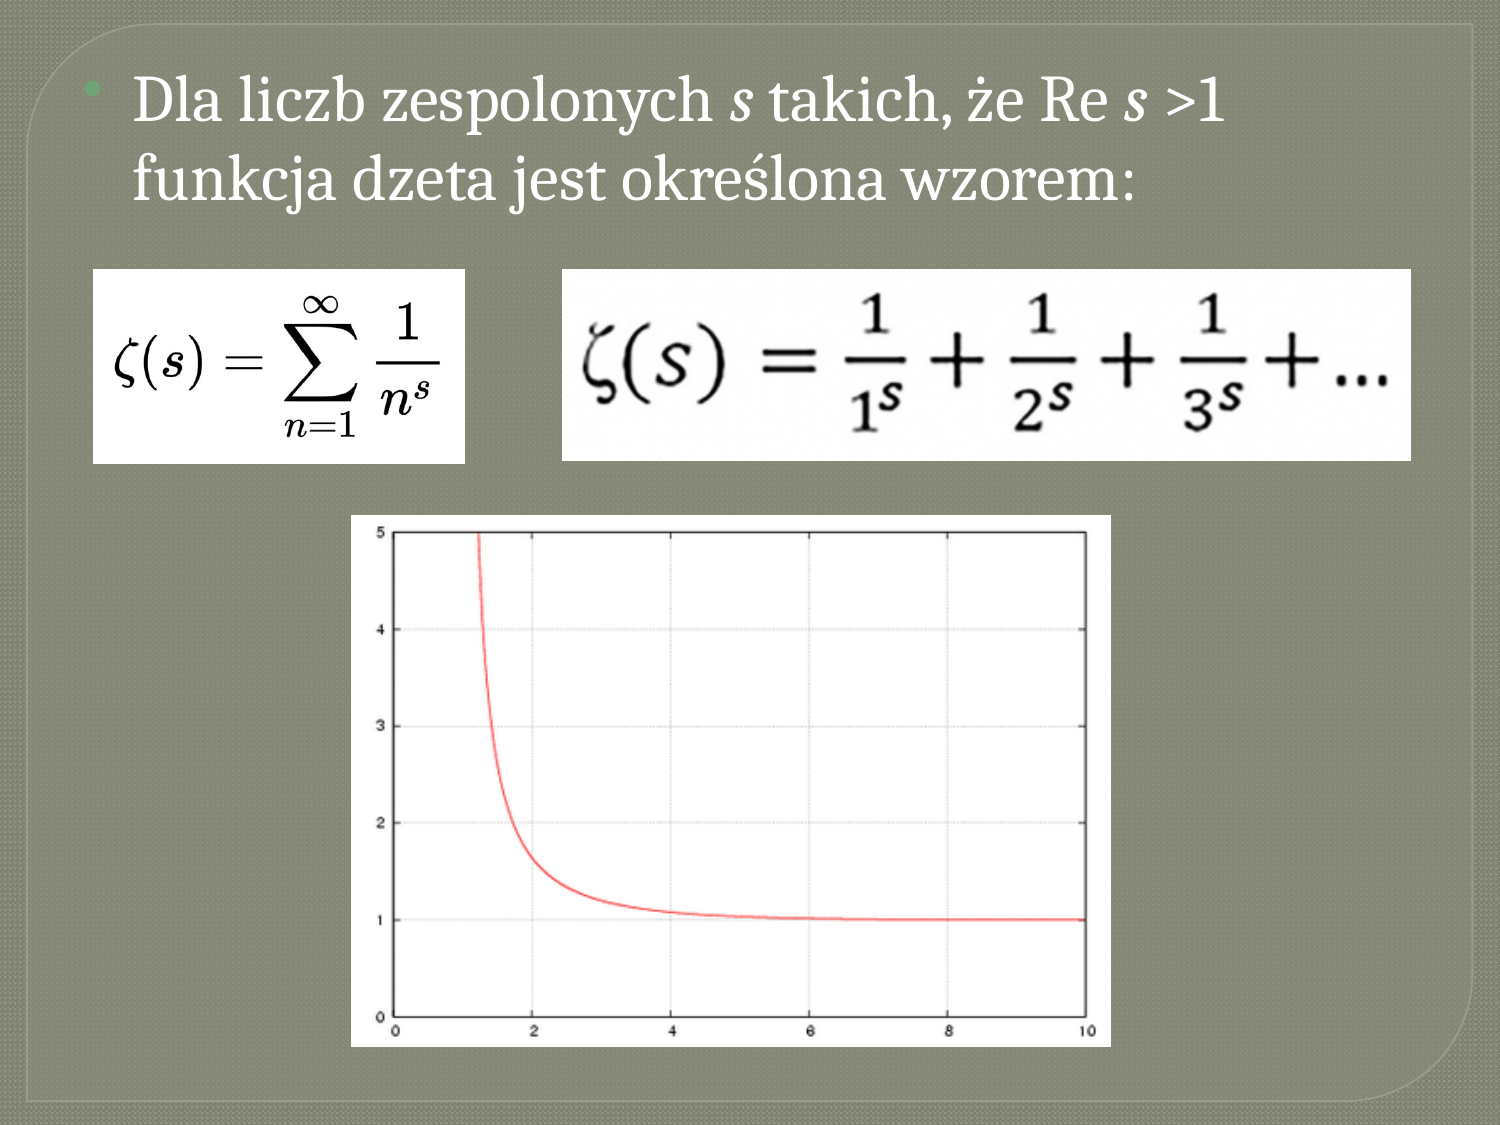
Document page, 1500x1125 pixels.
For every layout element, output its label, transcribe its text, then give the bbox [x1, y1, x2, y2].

picture [562, 269, 1411, 462]
text_box Dla liczb zespolonych s takich, że Re s >1 funkcja dzeta jest określona wzorem: [70, 46, 1421, 790]
picture [351, 515, 1111, 1047]
picture [93, 269, 465, 464]
